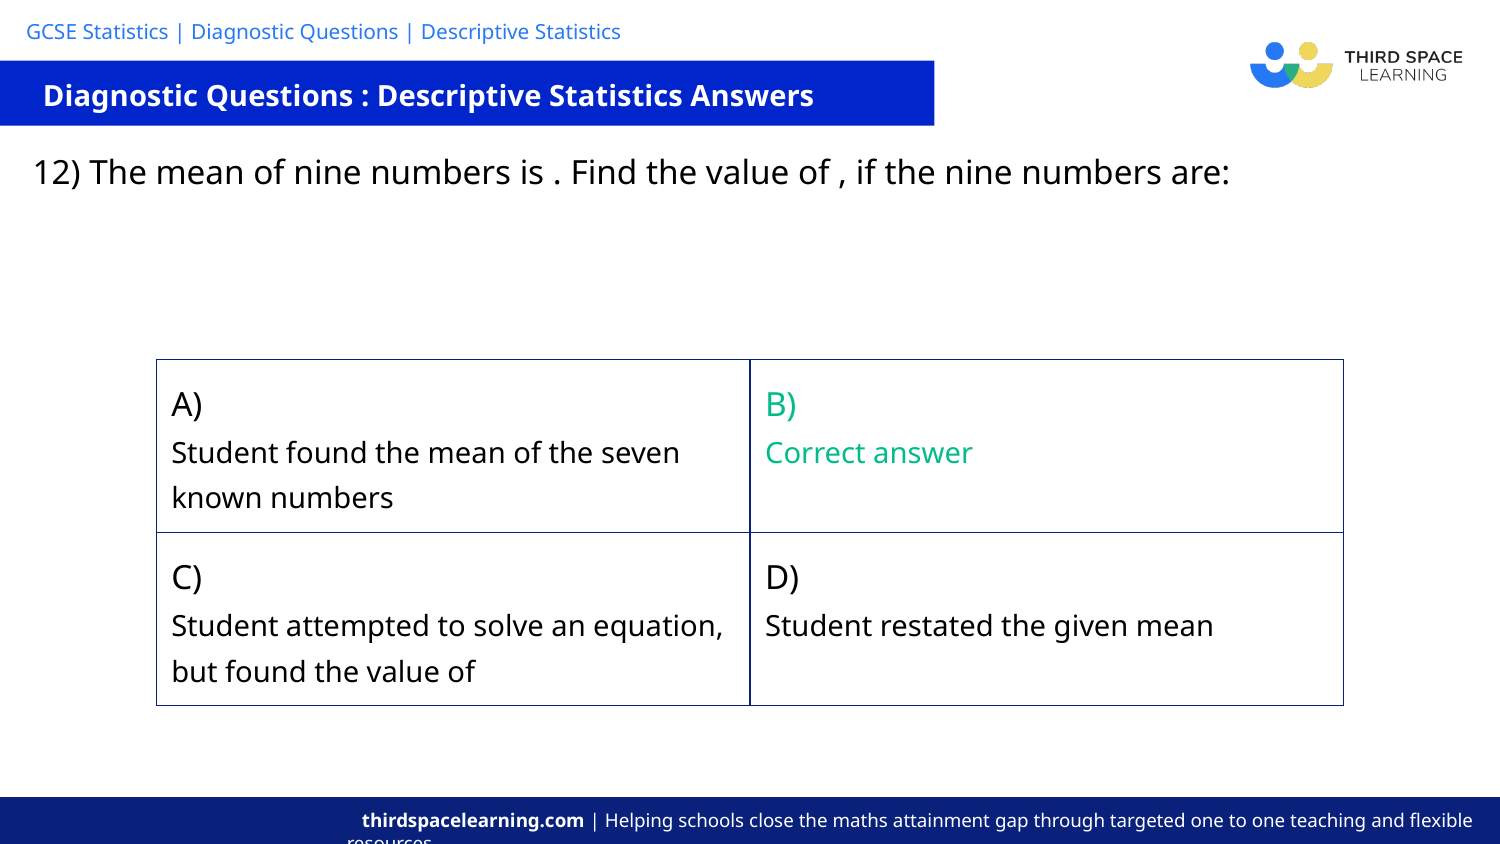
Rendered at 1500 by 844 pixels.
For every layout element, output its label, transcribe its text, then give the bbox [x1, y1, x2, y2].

picture [1250, 33, 1465, 99]
text_box Diagnostic Questions : Descriptive Statistics Answers [27, 61, 880, 127]
